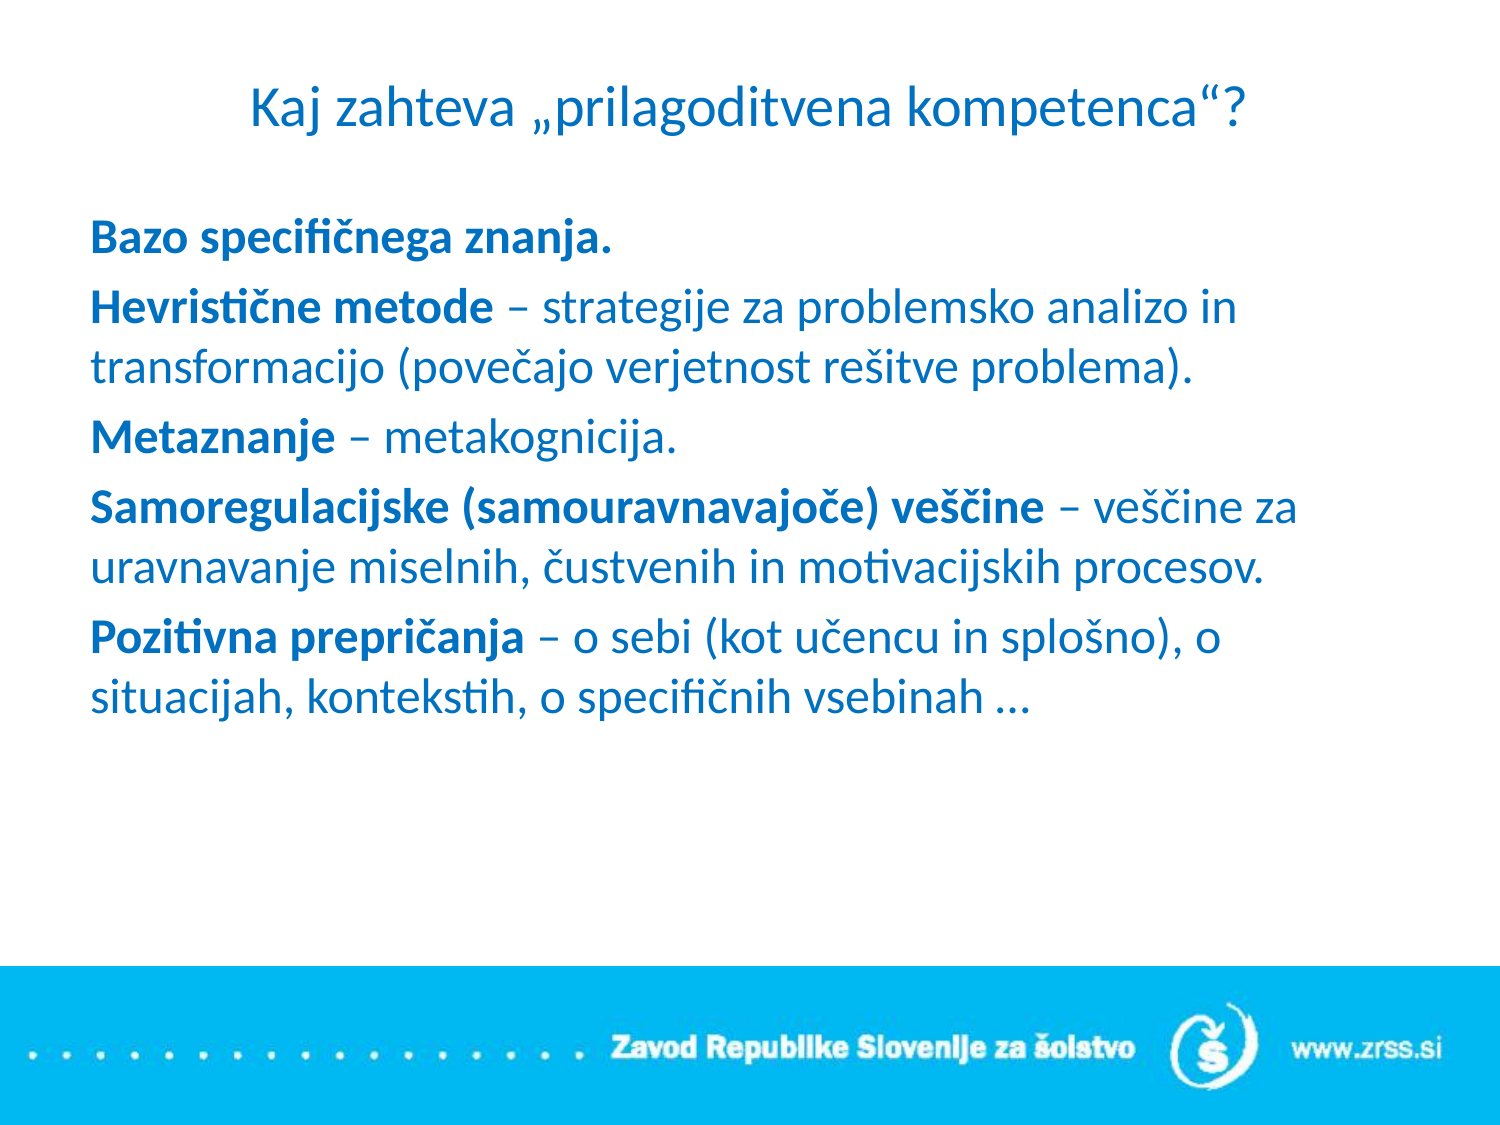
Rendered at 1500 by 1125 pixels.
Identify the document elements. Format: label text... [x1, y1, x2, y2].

list Bazo specifičnega znanja. Hevristične metode – strategije za problemsko analizo in transformacijo (povečajo verjetnost rešitve problema). Metaznanje – metakognicija. Samoregulacijske (samouravnavajoče) veščine – veščine za uravnavanje miselnih, čustvenih in motivacijskih procesov. Pozitivna prepričanja – o sebi (kot učencu in splošno), o situacijah, kontekstih, o specifičnih vsebinah … [75, 196, 1425, 941]
picture [705, 1033, 850, 1066]
picture [199, 1049, 210, 1060]
title Kaj zahteva „prilagoditvena kompetenca“? [75, 45, 1425, 161]
picture [61, 1049, 73, 1061]
picture [368, 1051, 381, 1060]
picture [233, 1049, 242, 1060]
picture [404, 1050, 414, 1060]
picture [854, 1032, 987, 1065]
picture [129, 1049, 142, 1061]
picture [439, 1049, 449, 1060]
picture [333, 1048, 345, 1061]
picture [1170, 1001, 1259, 1090]
picture [94, 1050, 106, 1060]
picture [610, 1028, 700, 1065]
picture [575, 1051, 585, 1060]
picture [267, 1051, 275, 1060]
picture [28, 1050, 38, 1060]
picture [1033, 1029, 1137, 1061]
picture [163, 1050, 174, 1061]
picture [540, 1050, 550, 1061]
picture [472, 1050, 482, 1060]
picture [993, 1040, 1028, 1064]
picture [301, 1049, 311, 1061]
picture [506, 1050, 518, 1061]
picture [1289, 1035, 1443, 1061]
